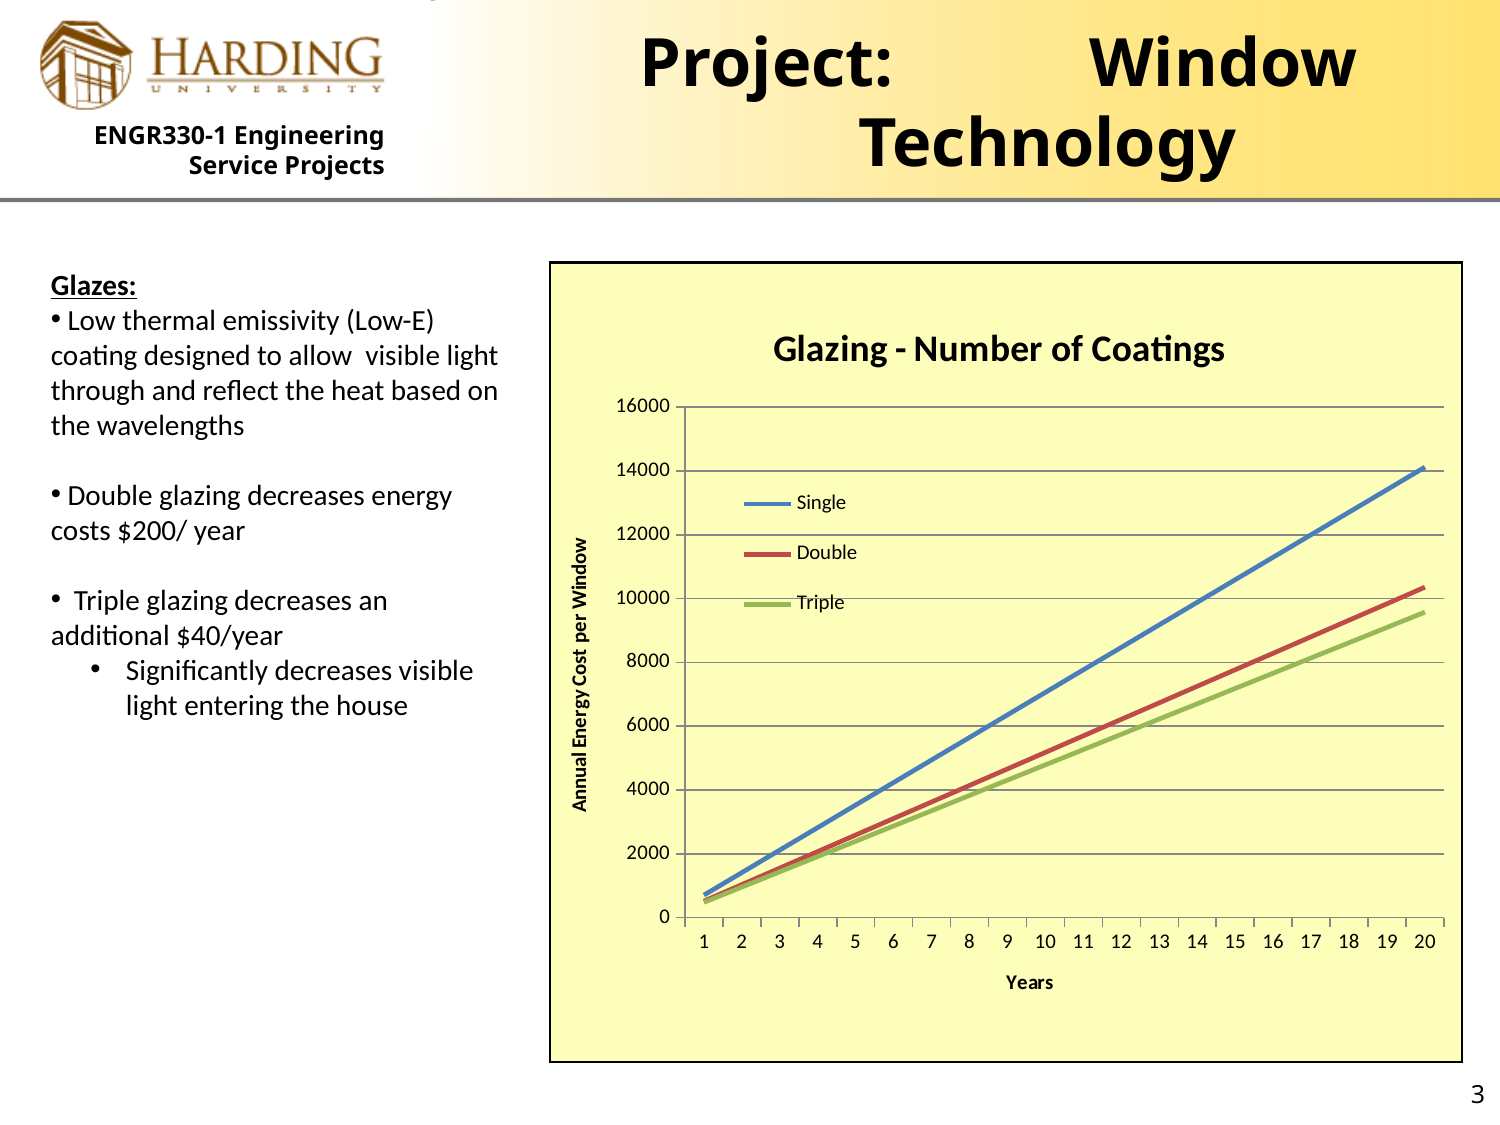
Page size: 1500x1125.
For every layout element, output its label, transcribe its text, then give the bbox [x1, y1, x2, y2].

picture [0, 0, 436, 129]
title Project: Window Technology [474, 12, 1500, 188]
chart [537, 299, 1463, 1026]
text_box Glazes: Low thermal emissivity (Low-E) coating designed to allow visible light through and reflect the heat based on the wavelengths Double glazing decreases energy costs $200/ year Triple glazing decreases an additional $40/year Significantly decreases visible light entering the house [37, 224, 525, 798]
text_box [549, 1033, 1463, 1063]
text_box [549, 262, 1463, 299]
slide_number 3 [1149, 1065, 1500, 1125]
